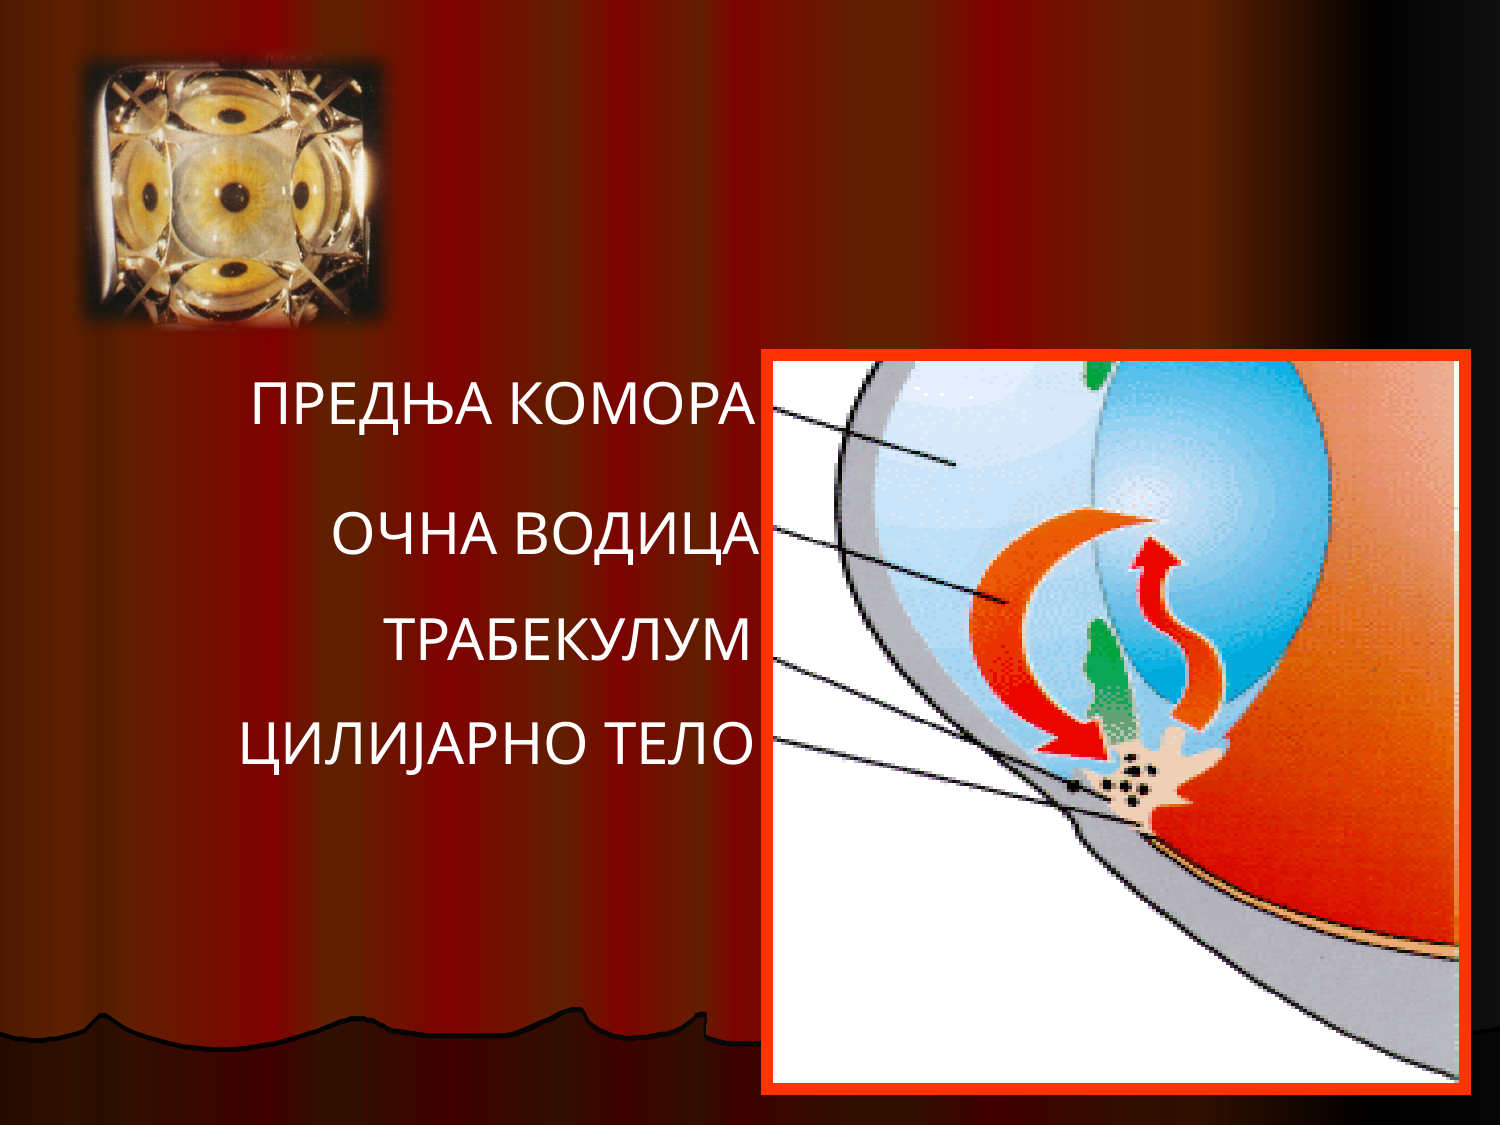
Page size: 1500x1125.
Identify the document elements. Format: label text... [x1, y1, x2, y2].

picture [64, 42, 403, 339]
text_box ПРЕДЊА КОМОРА [53, 349, 771, 444]
text_box ЦИЛИЈАРНО ТЕЛО [202, 689, 768, 784]
text_box ТРАБЕКУЛУМ [199, 585, 768, 680]
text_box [773, 361, 1459, 1083]
text_box OЧНА ВОДИЦА [206, 479, 768, 574]
